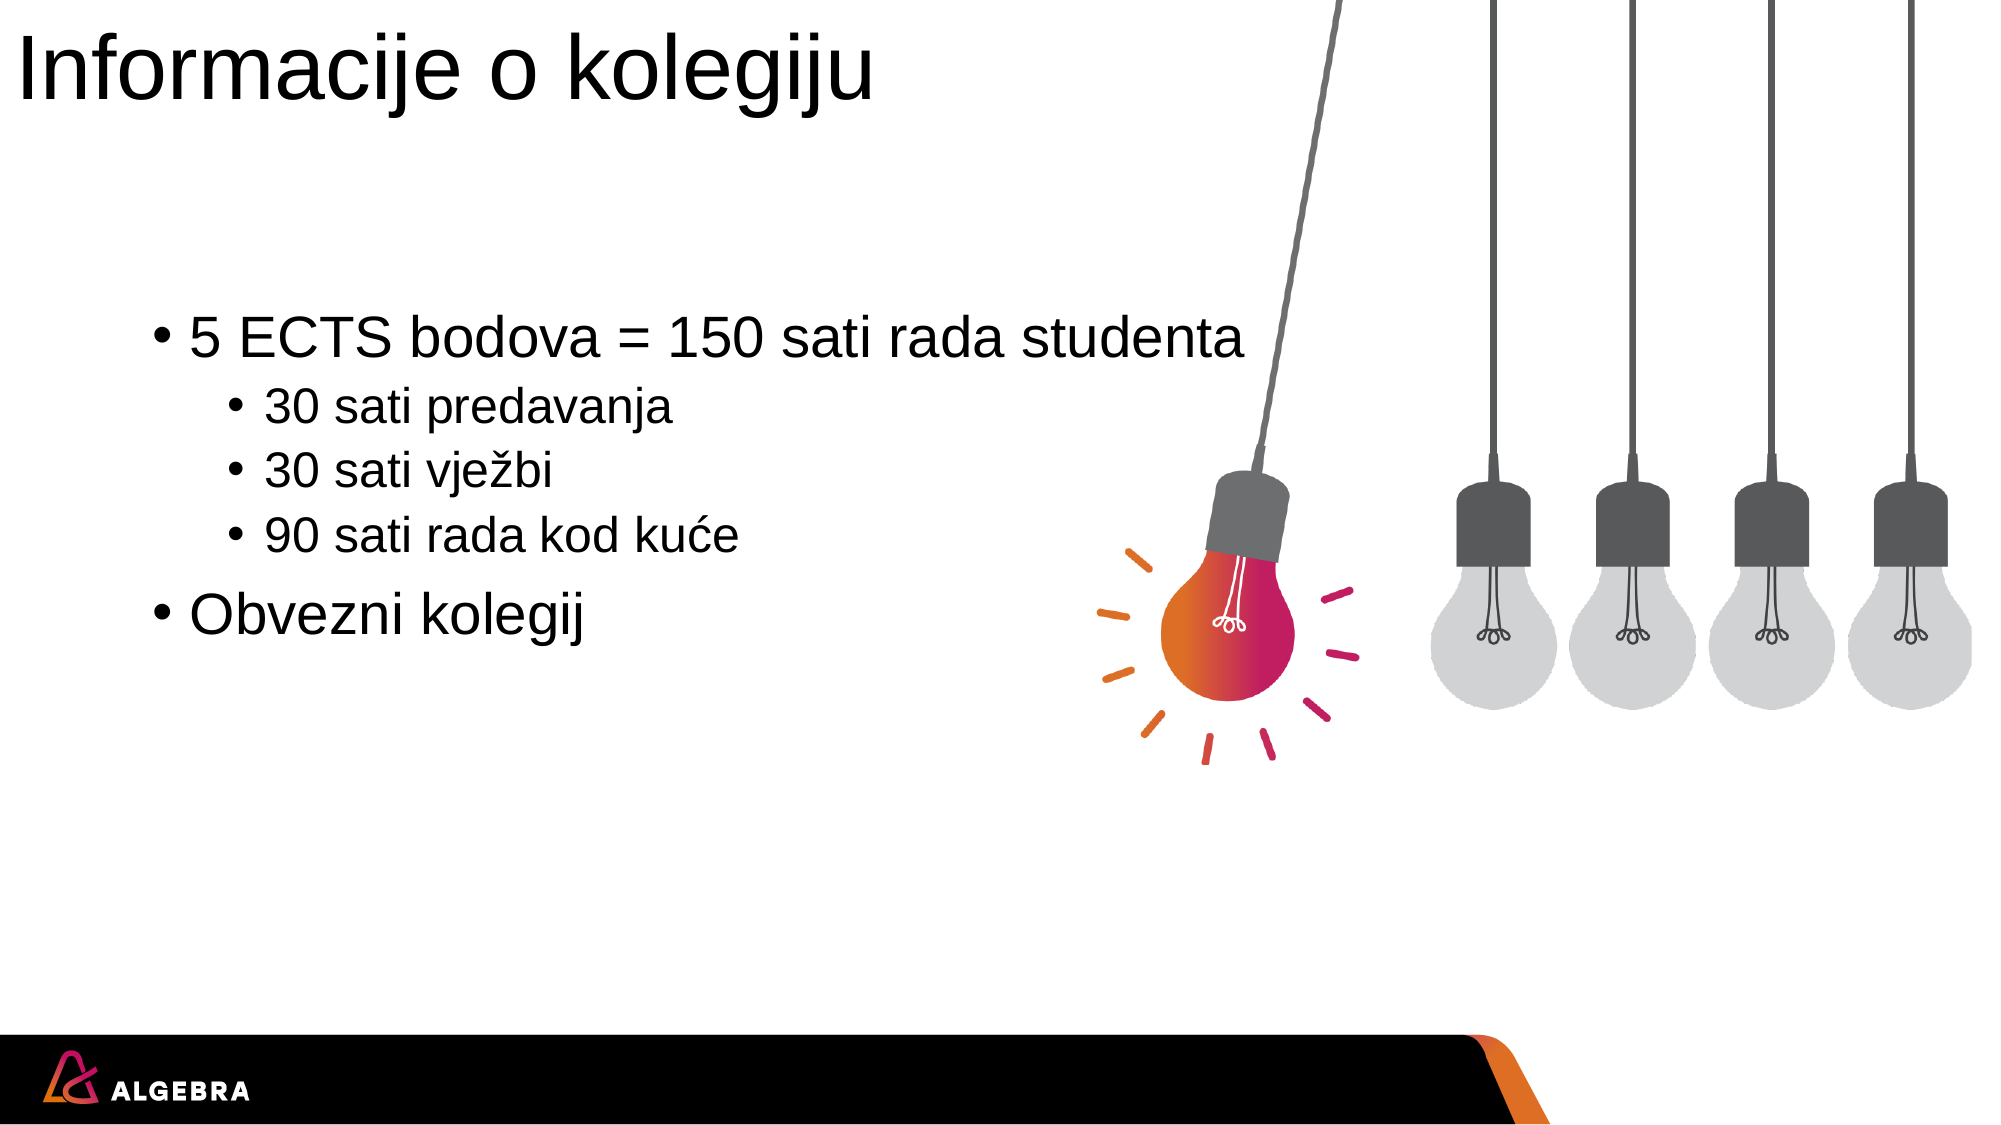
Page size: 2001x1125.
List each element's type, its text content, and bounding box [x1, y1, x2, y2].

picture [0, 1034, 1733, 1125]
title Informacije o kolegiju [0, 3, 1096, 137]
picture [1096, 0, 1972, 765]
list 5 ECTS bodova = 150 sati rada studenta 30 sati predavanja 30 sati vježbi 90 sati rada kod kuće Obvezni kolegij [137, 299, 1863, 1014]
